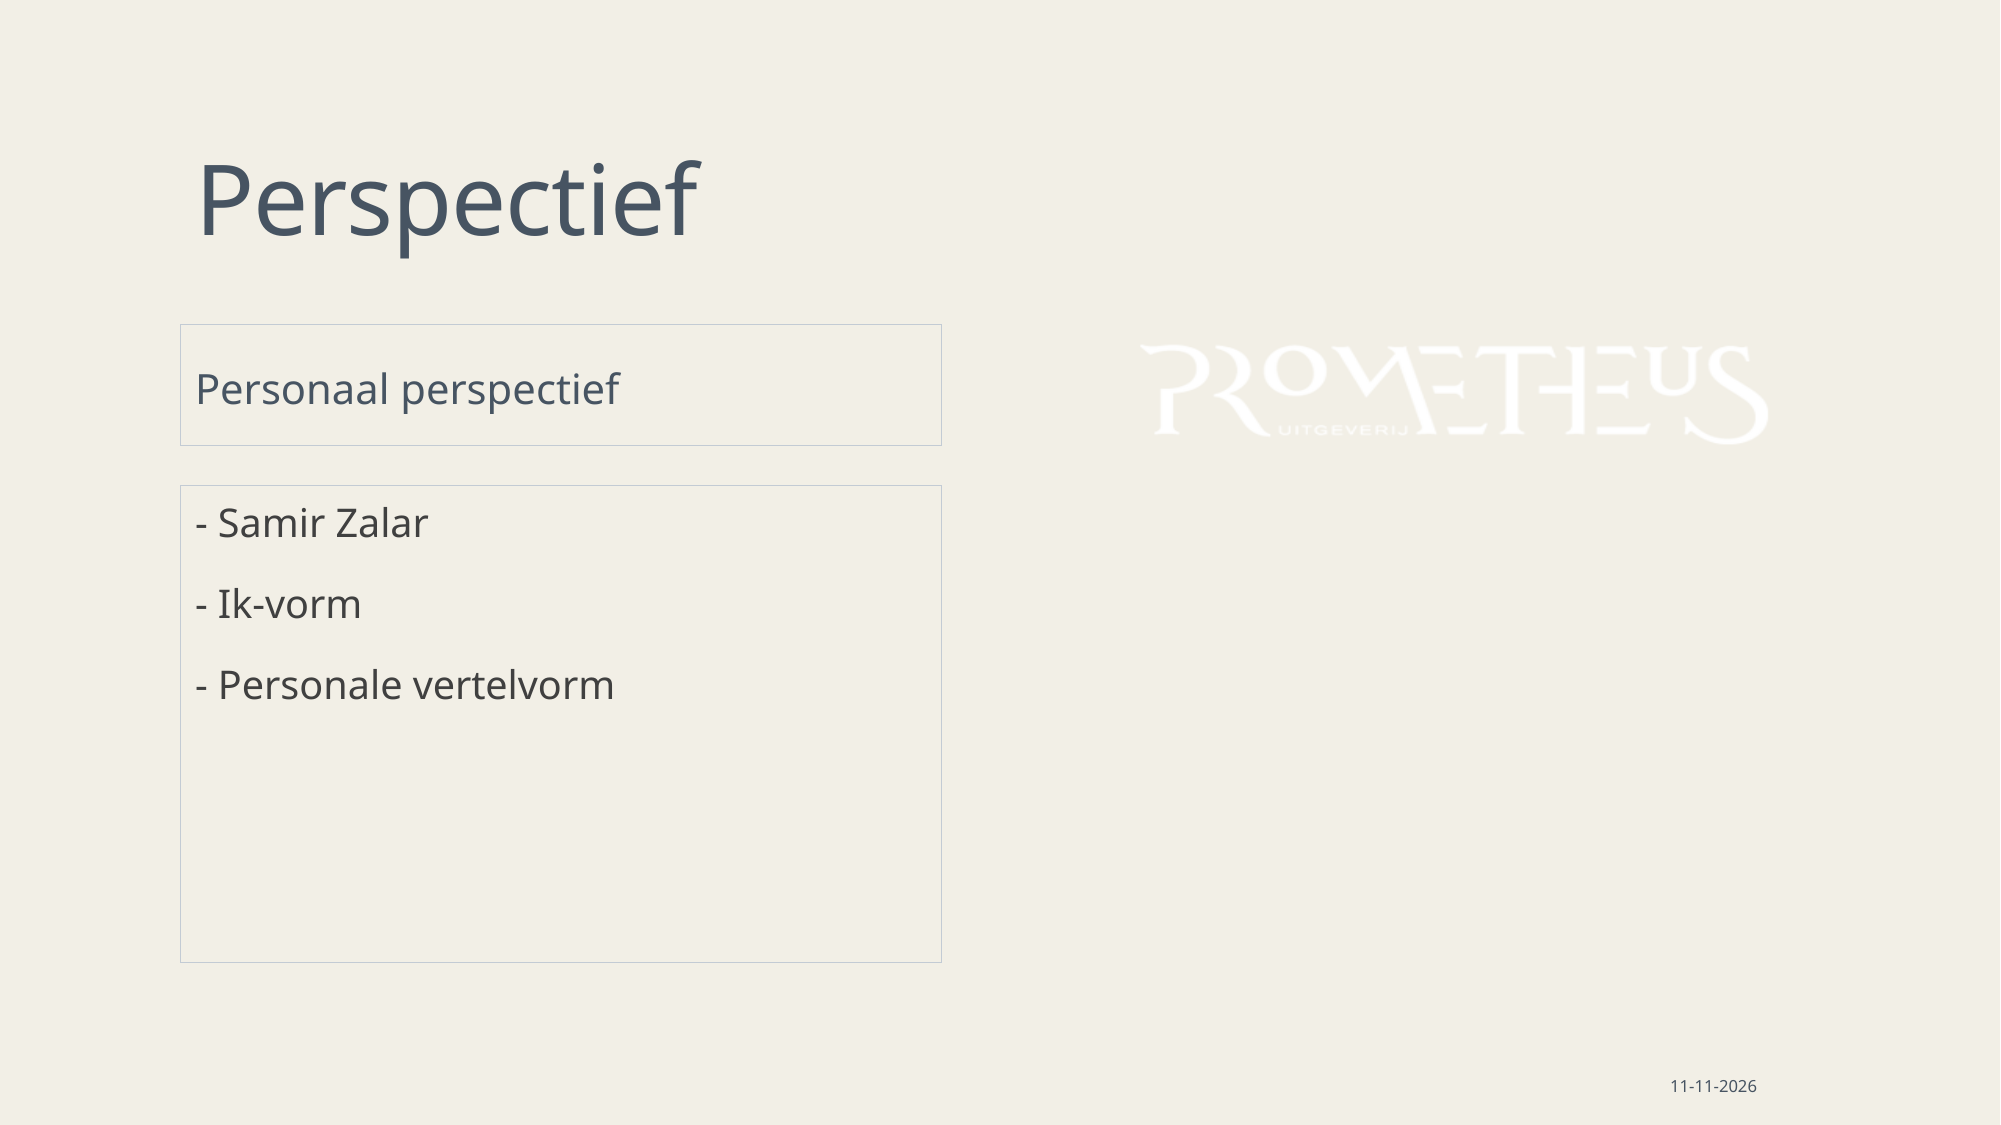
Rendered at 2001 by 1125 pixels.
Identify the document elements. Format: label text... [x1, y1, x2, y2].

picture [1138, 324, 1773, 486]
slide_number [1348, 1057, 1773, 1118]
list Personaal perspectief [180, 324, 942, 446]
list - Samir Zalar - Ik-vorm - Personale vertelvorm [180, 485, 942, 963]
title Perspectief [180, 26, 1830, 265]
